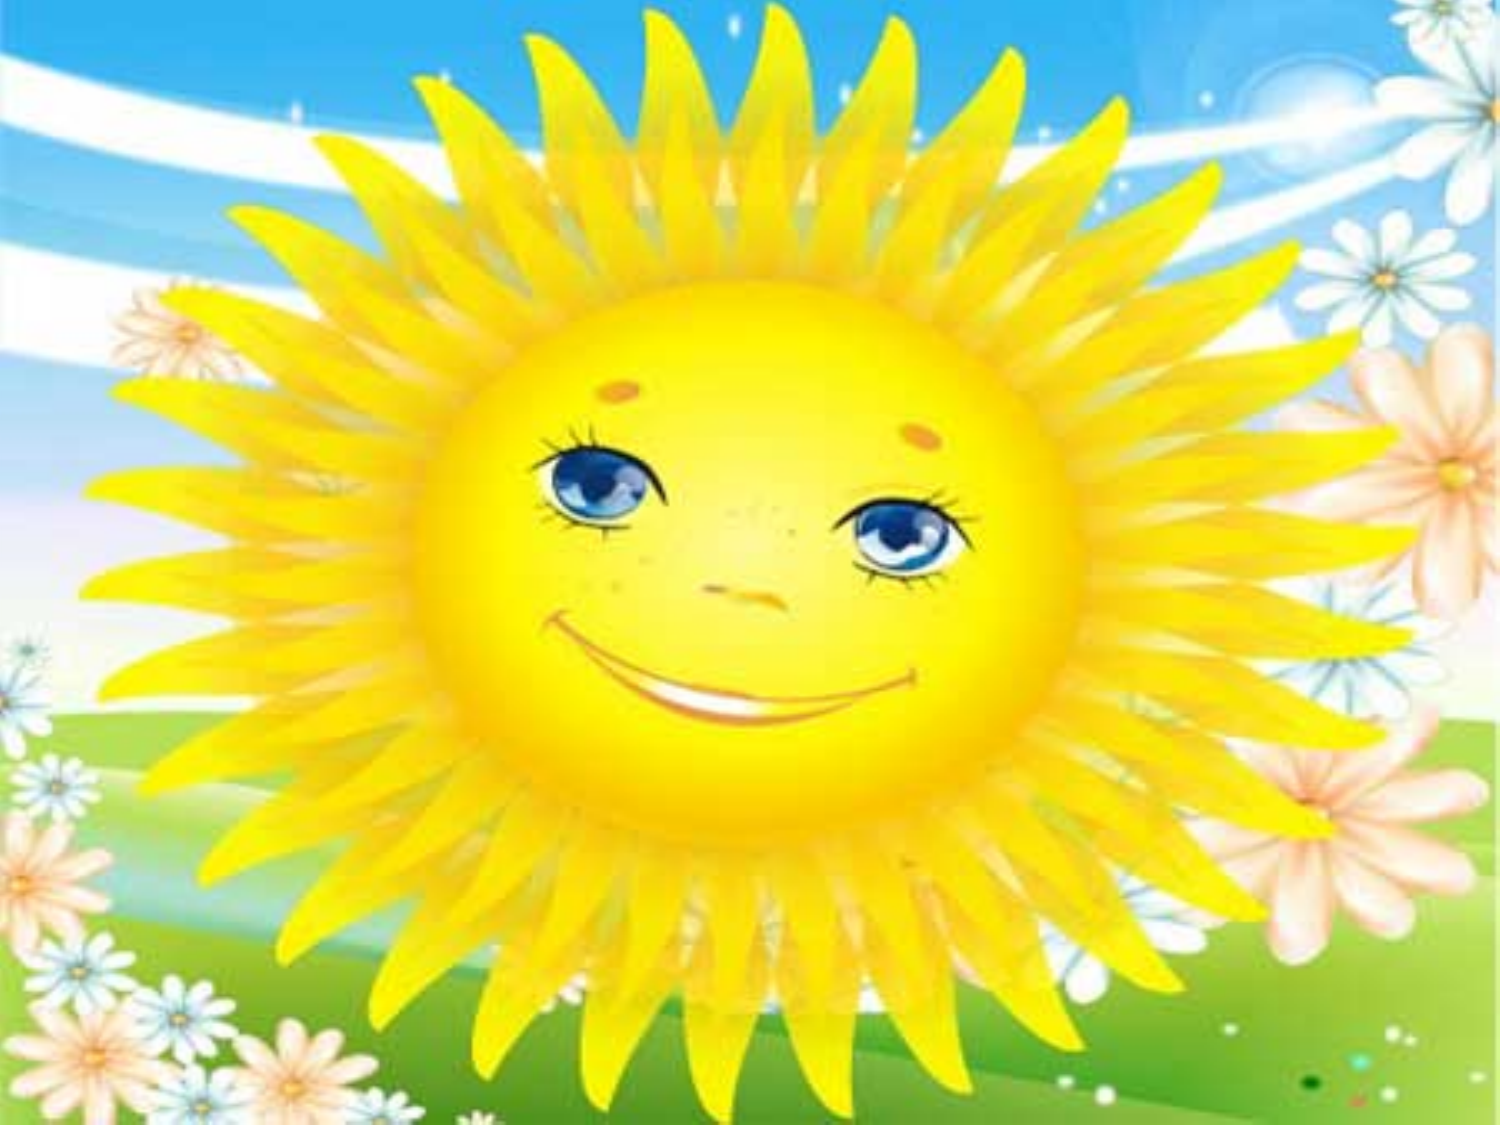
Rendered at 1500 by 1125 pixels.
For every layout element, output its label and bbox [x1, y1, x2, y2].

list [0, 0, 1500, 1125]
